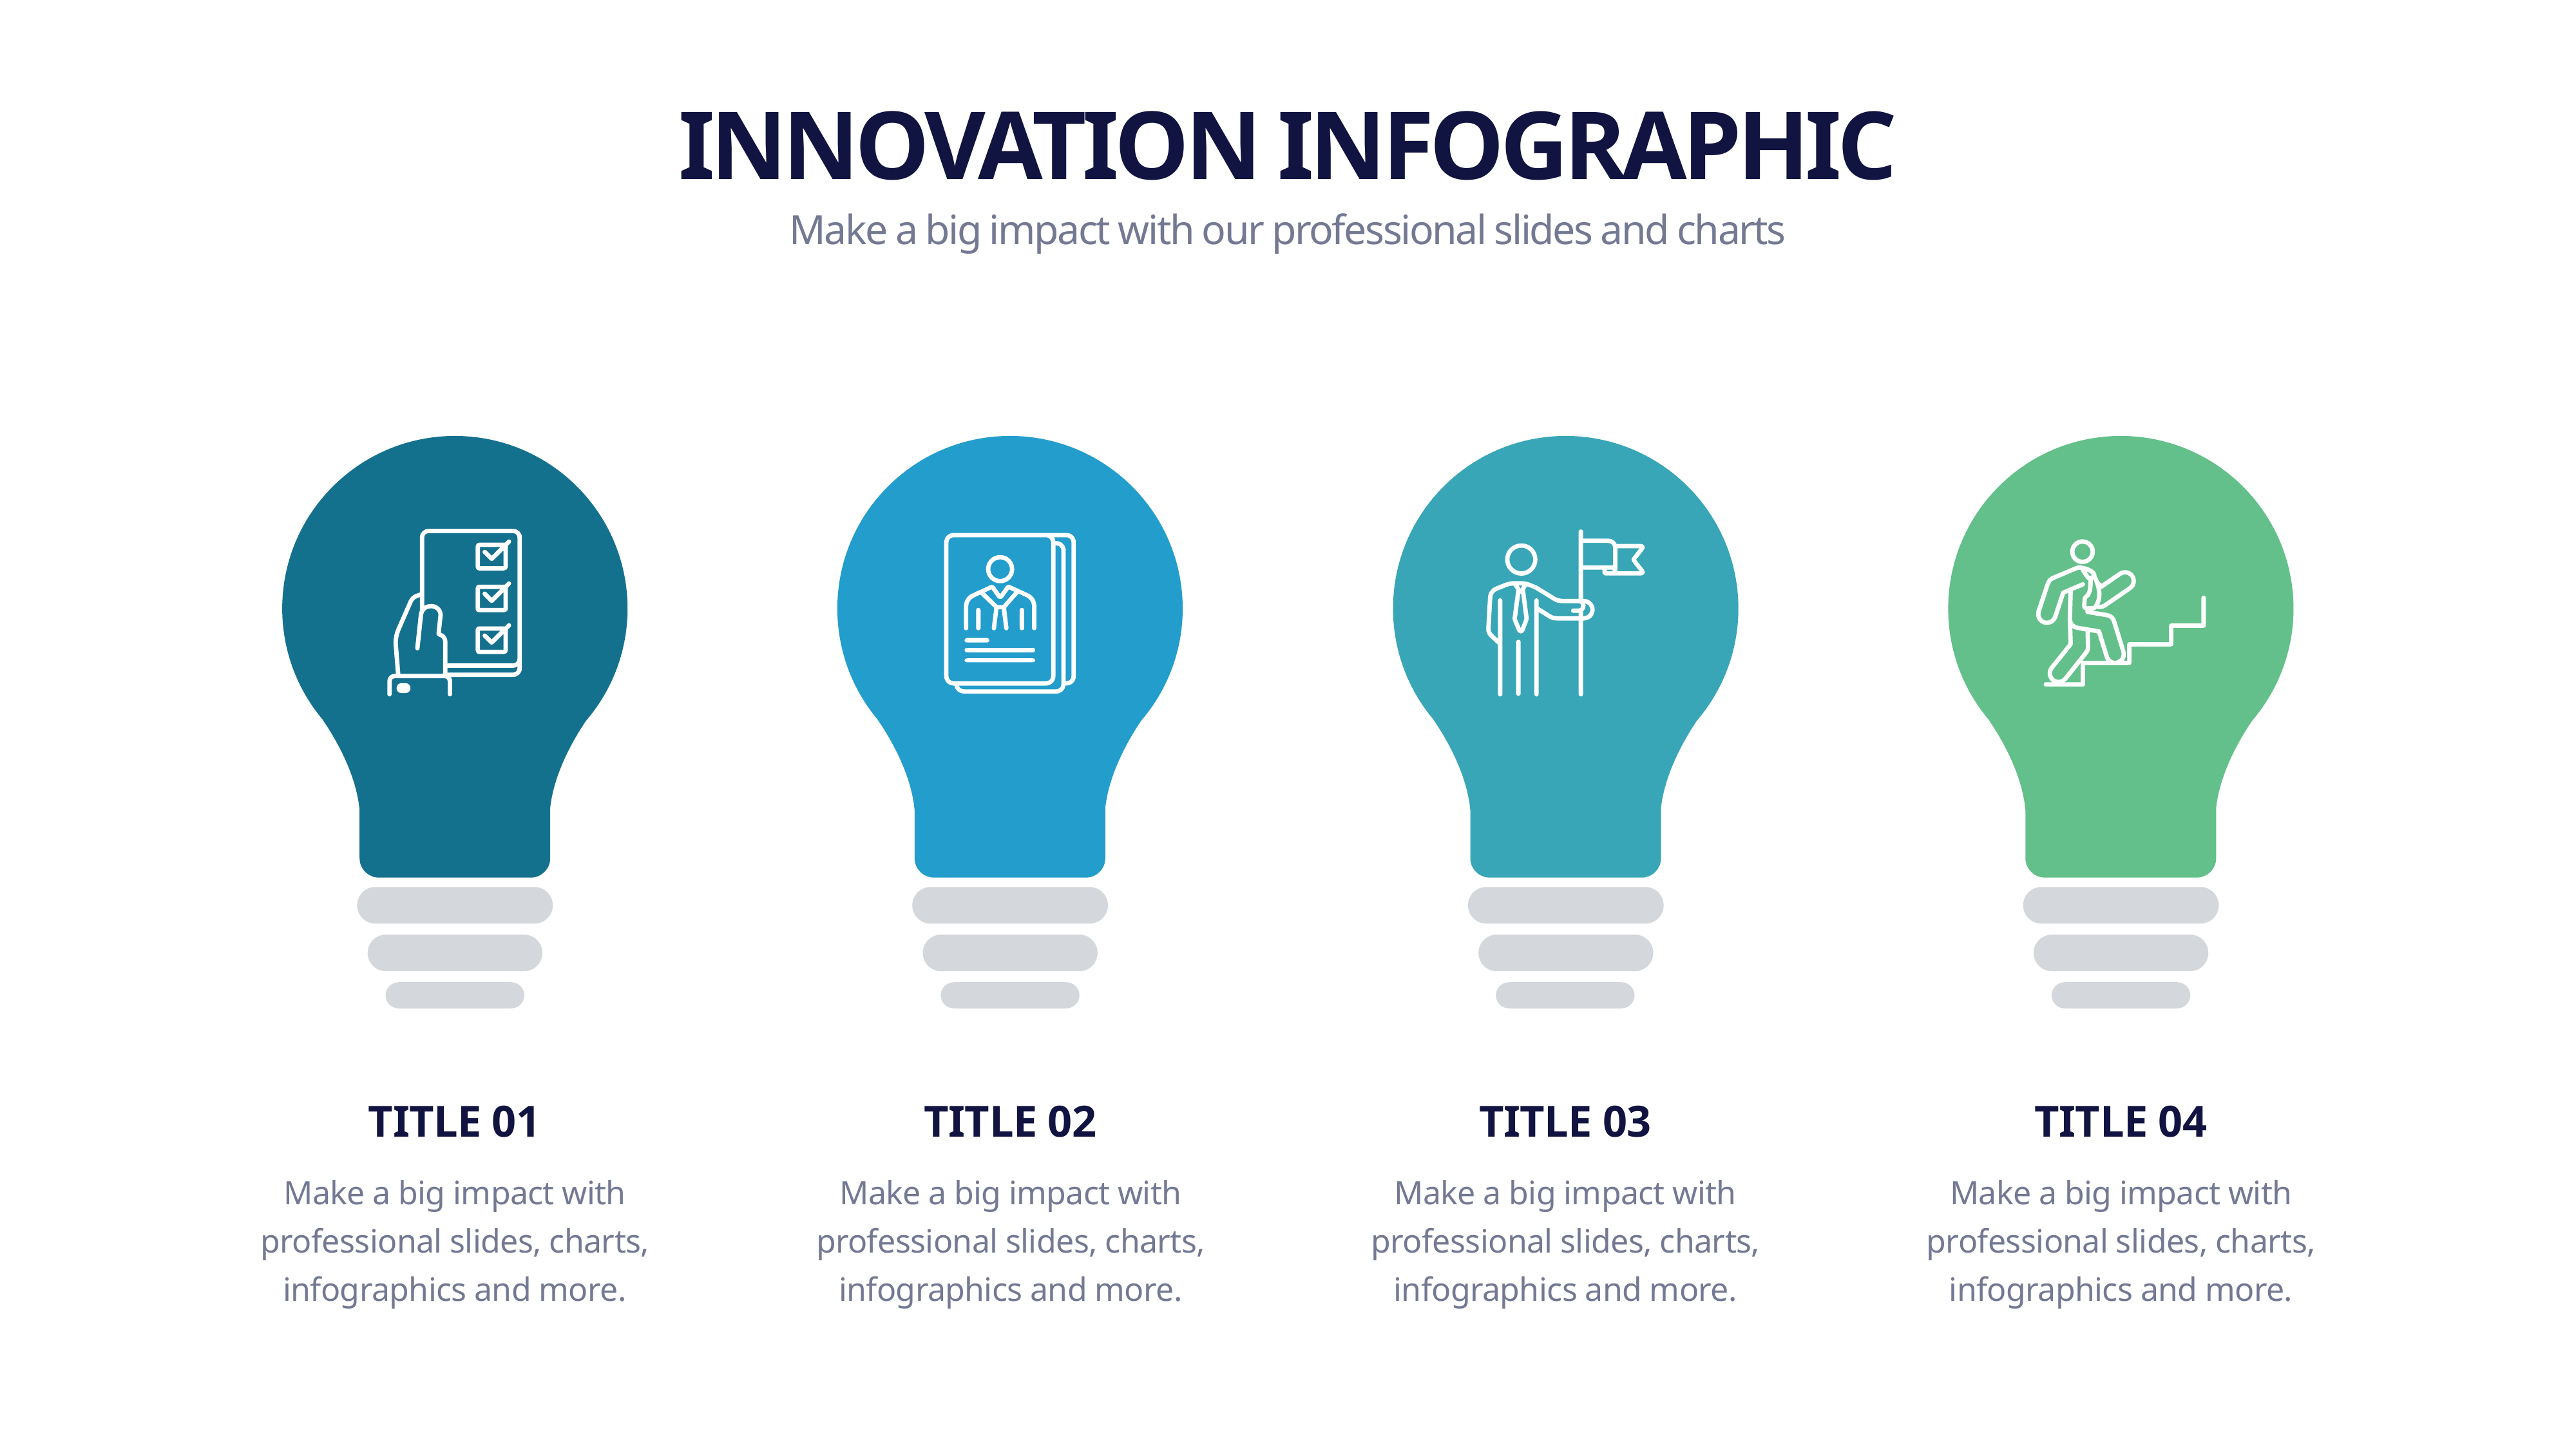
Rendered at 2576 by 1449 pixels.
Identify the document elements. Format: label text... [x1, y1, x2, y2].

text_box TITLE 02 [783, 1089, 1239, 1150]
text_box Make a big impact with professional slides, charts, infographics and more. [1893, 1158, 2349, 1313]
text_box [1478, 934, 1654, 972]
text_box Make a big impact with professional slides, charts, infographics and more. [227, 1158, 683, 1313]
text_box [2070, 539, 2095, 564]
text_box [1486, 529, 1645, 697]
text_box [1467, 887, 1664, 924]
text_box [385, 982, 525, 1009]
text_box INNOVATION INFOGRAPHIC [160, 80, 2416, 199]
text_box [922, 934, 1098, 972]
text_box [282, 435, 628, 878]
text_box Make a big impact with professional slides, charts, infographics and more. [1337, 1158, 1793, 1313]
text_box TITLE 04 [1893, 1089, 2349, 1150]
text_box TITLE 01 [227, 1089, 683, 1150]
text_box [940, 982, 1080, 1009]
text_box [387, 529, 522, 697]
text_box [367, 934, 543, 972]
text_box [2023, 887, 2219, 924]
text_box [944, 533, 1076, 694]
text_box Make a big impact with professional slides, charts, infographics and more. [783, 1158, 1239, 1313]
text_box [2033, 934, 2209, 972]
text_box [357, 887, 553, 924]
text_box [912, 887, 1108, 924]
text_box TITLE 03 [1337, 1089, 1793, 1150]
text_box [1948, 435, 2294, 878]
text_box [837, 435, 1183, 878]
text_box Make a big impact with our professional slides and charts [160, 199, 2416, 258]
text_box [2051, 982, 2191, 1009]
text_box [1496, 982, 1635, 1009]
text_box [2036, 565, 2206, 687]
text_box [1393, 435, 1739, 878]
